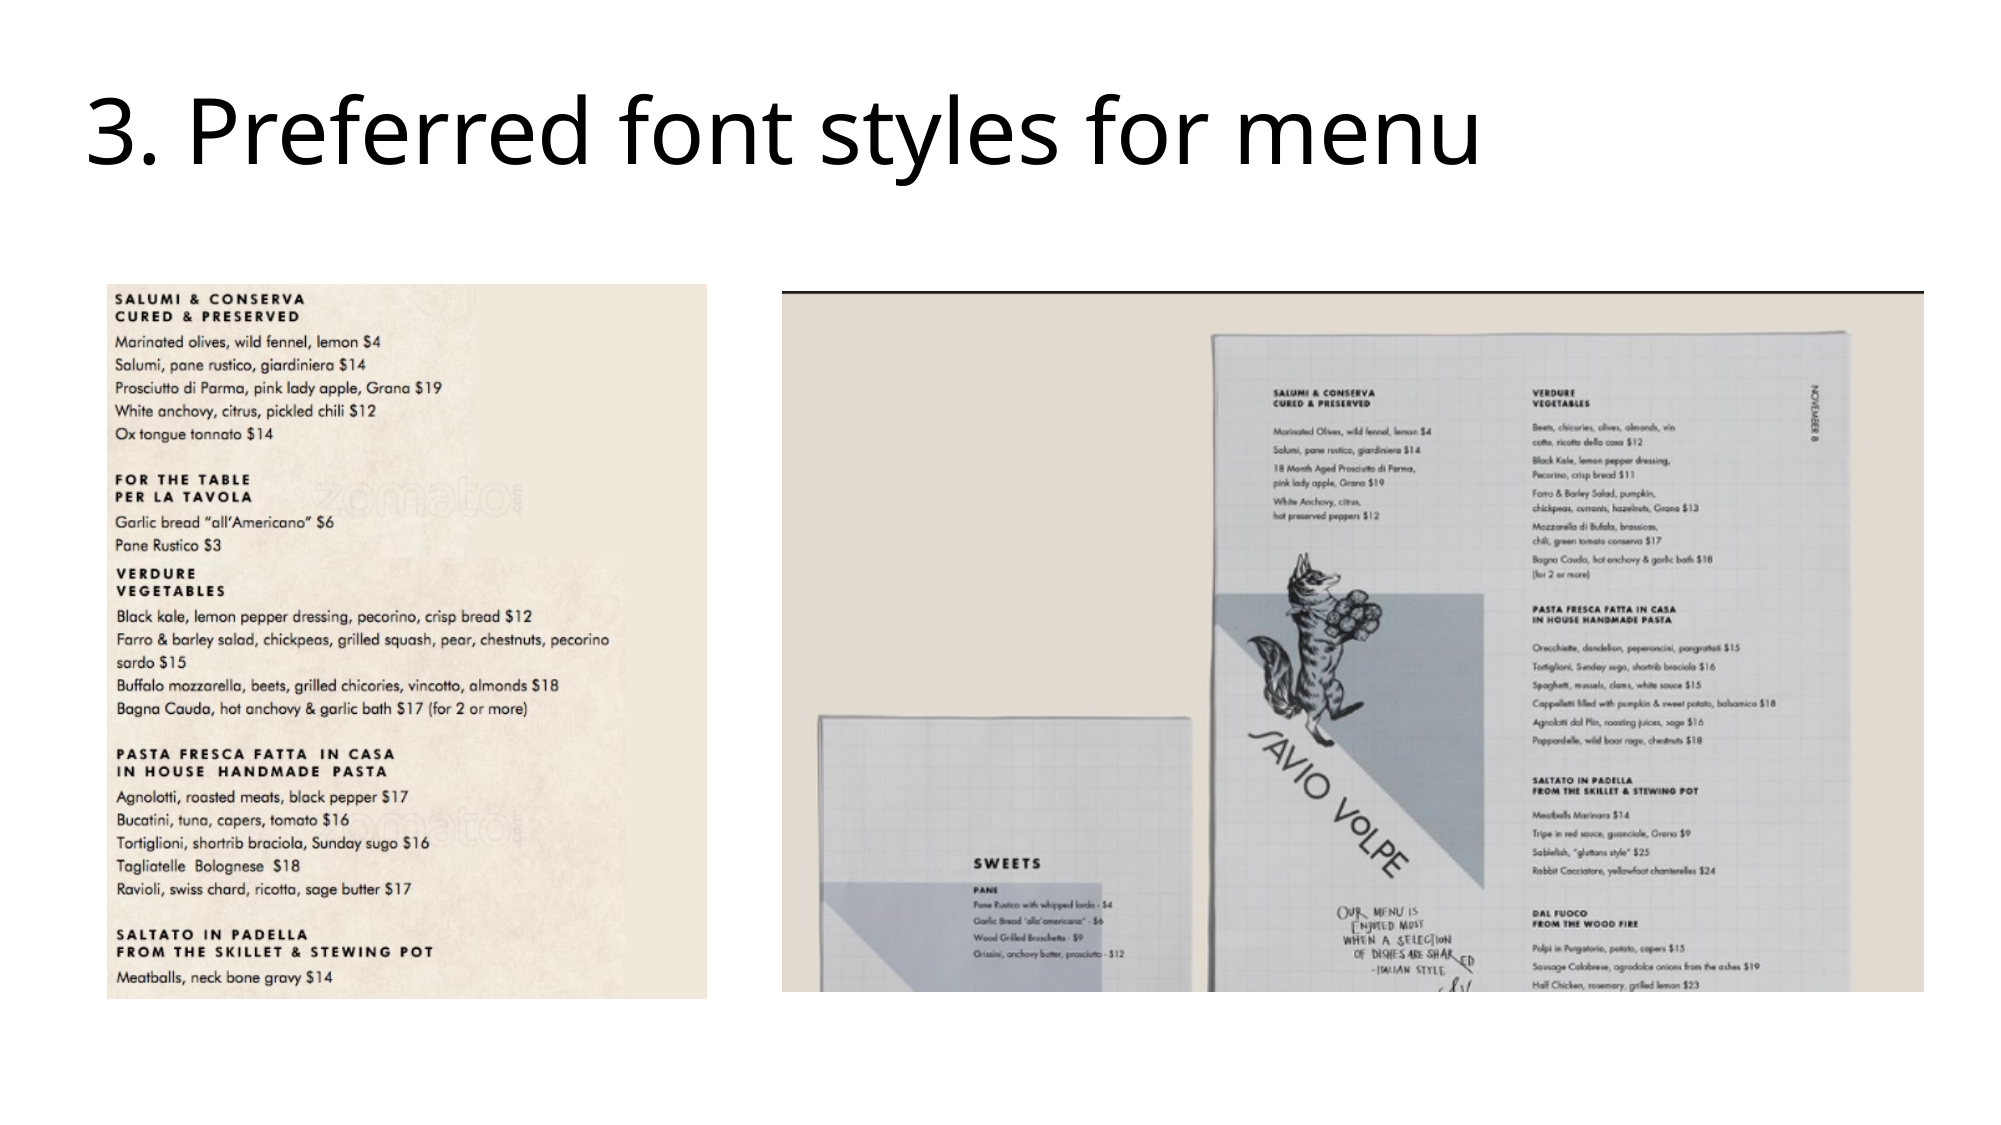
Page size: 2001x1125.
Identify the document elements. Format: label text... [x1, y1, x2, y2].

title 3. Preferred font styles for menu [70, 59, 1863, 211]
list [107, 284, 707, 999]
picture [782, 291, 1924, 992]
